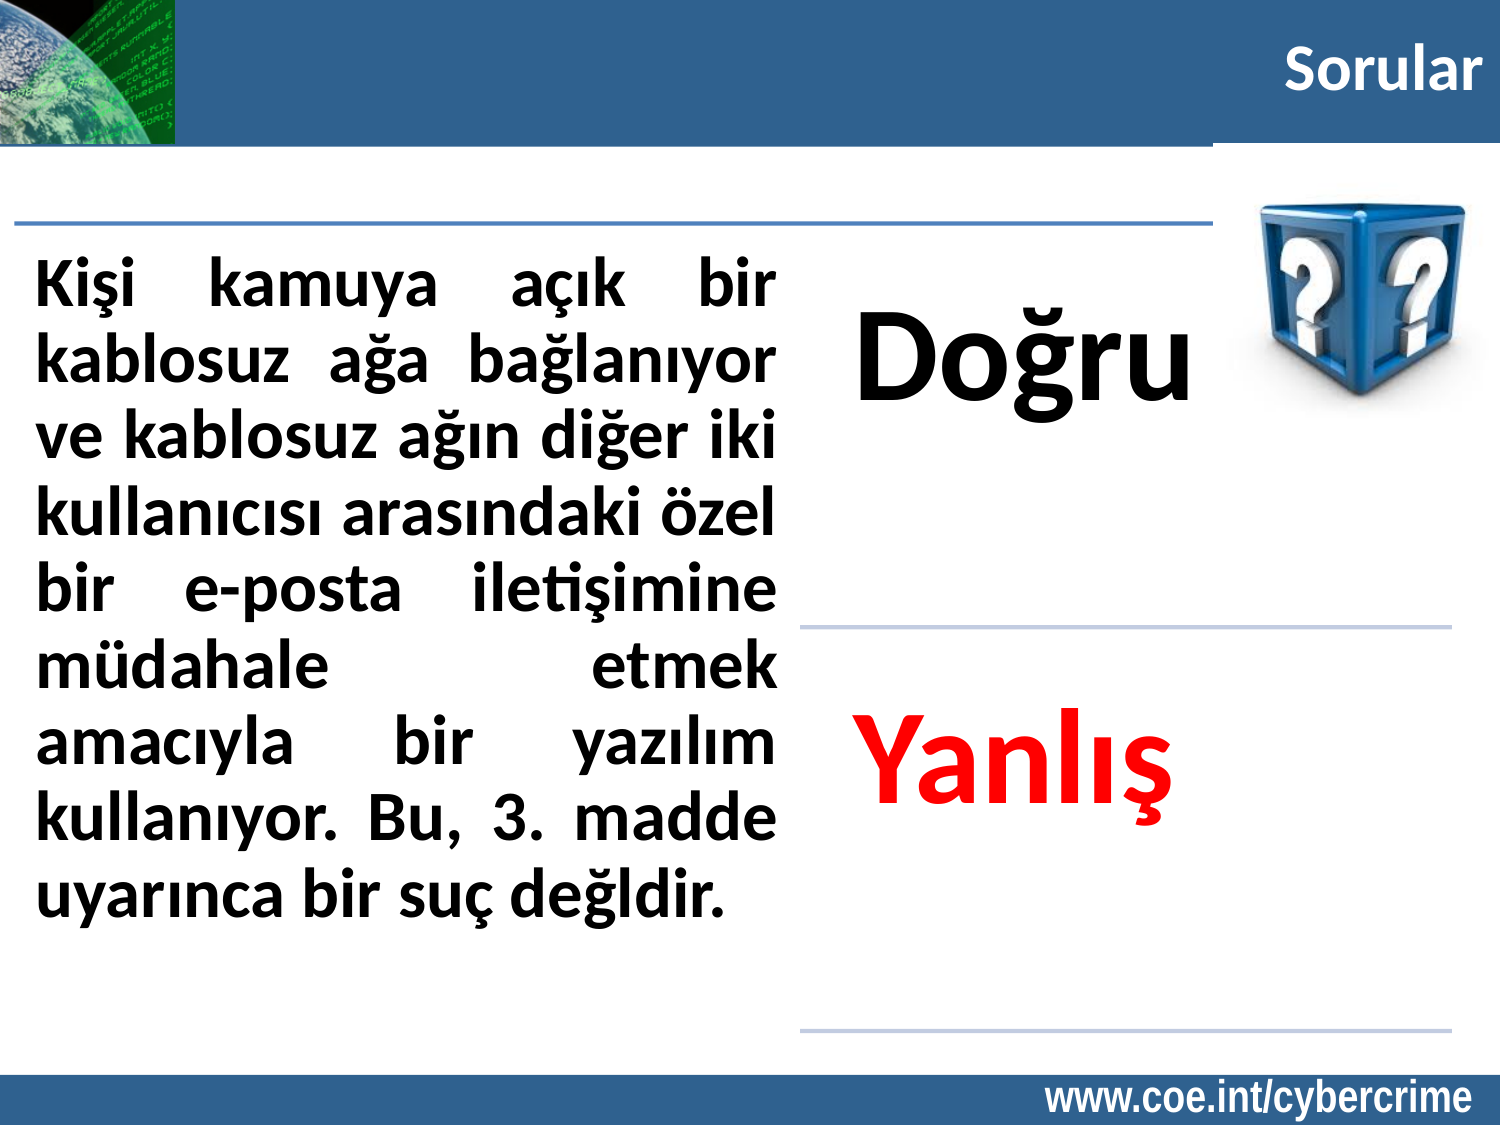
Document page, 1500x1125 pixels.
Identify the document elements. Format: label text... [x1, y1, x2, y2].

text_box [0, 1073, 1030, 1125]
text_box www.coe.int/cybercrime [1030, 1059, 1500, 1125]
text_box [14, 222, 1454, 1053]
picture [1212, 142, 1500, 434]
picture [0, 0, 175, 144]
text_box Sorular [177, 0, 1500, 149]
